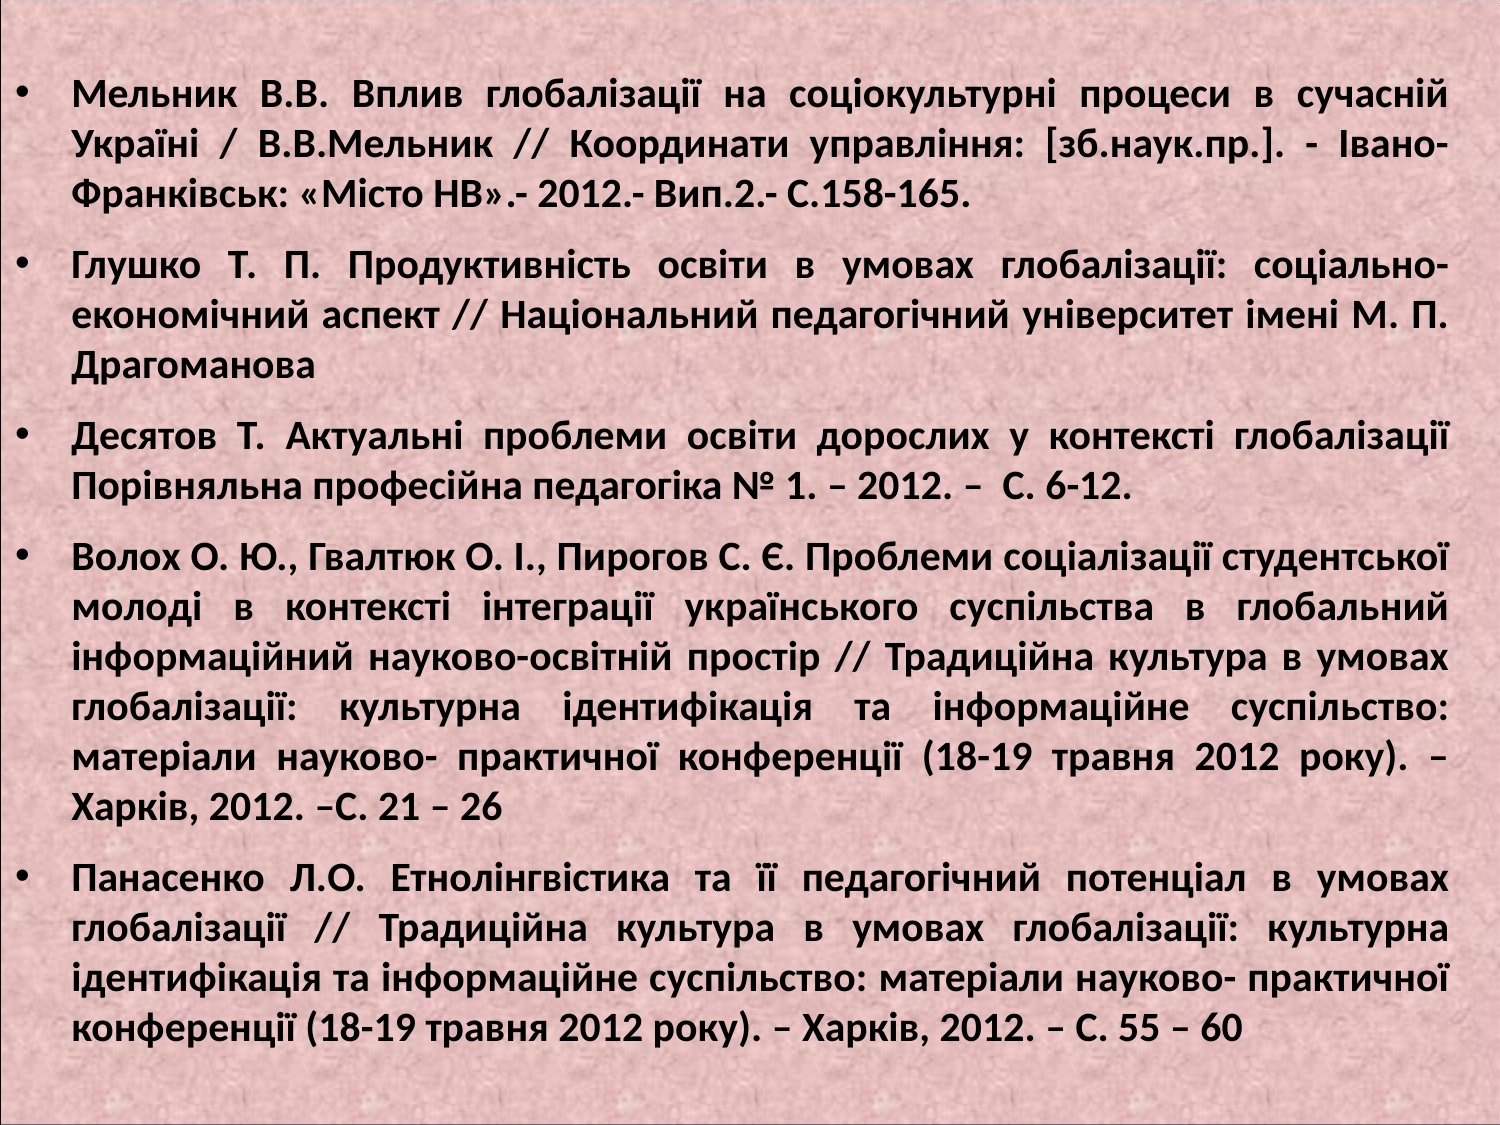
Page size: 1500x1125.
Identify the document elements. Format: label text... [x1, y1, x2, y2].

picture [0, 0, 1500, 1125]
list Мельник В.В. Вплив глобалізації на соціокультурні процеси в сучасній Україні / В.В.Мельник // Координати управління: [зб.наук.пр.]. - Івано-Франківськ: «Місто НВ».- 2012.- Вип.2.- С.158-165. Глушко Т. П. Продуктивність освіти в умовах глобалізації: соціально-економічний аспект // Національний педагогічний університет імені М. П. Драгоманова Десятов Т. Актуальні проблеми освіти дорослих у контексті глобалізації Порівняльна професійна педагогіка № 1. – 2012. – С. 6-12. Волох О. Ю., Гвалтюк О. І., Пирогов С. Є. Проблеми соціалізації студентської молоді в контексті інтеграції українського суспільства в глобальний інформаційний науково-освітній простір // Традиційна культура в умовах глобалізації: культурна ідентифікація та інформаційне суспільство: матеріали науково- практичної конференції (18-19 травня 2012 року). – Харків, 2012. –С. 21 – 26 Панасенко Л.О. Етнолінгвістика та її педагогічний потенціал в умовах глобалізації // Традиційна культура в умовах глобалізації: культурна ідентифікація та інформаційне суспільство: матеріали науково- практичної конференції (18-19 травня 2012 року). – Харків, 2012. – С. 55 – 60 [0, 58, 1466, 1091]
